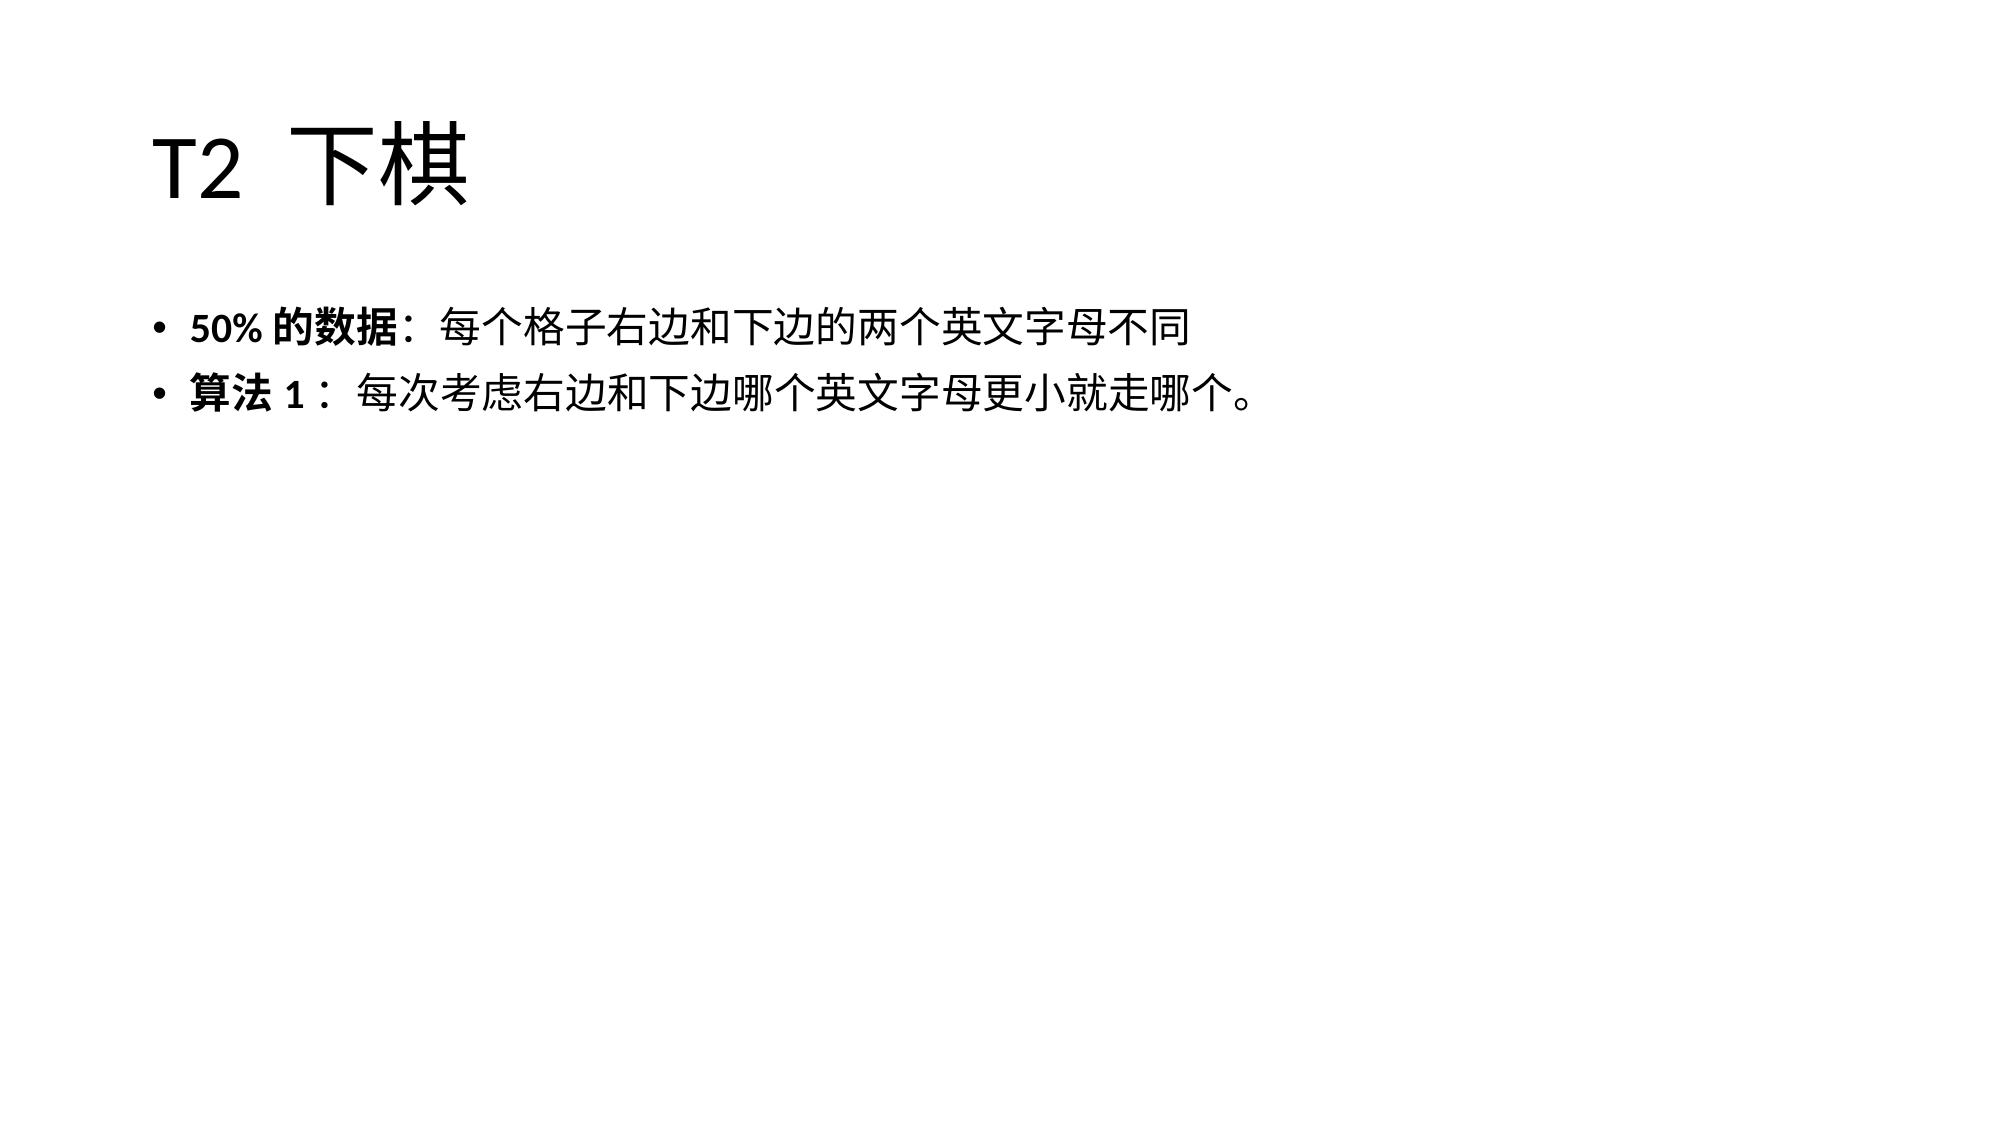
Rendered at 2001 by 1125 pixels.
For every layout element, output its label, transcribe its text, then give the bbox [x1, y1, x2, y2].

title T2 下棋 [137, 59, 1863, 278]
list 50%的数据：每个格子右边和下边的两个英文字母不同 算法1：每次考虑右边和下边哪个英文字母更小就走哪个。 [137, 299, 1863, 1014]
